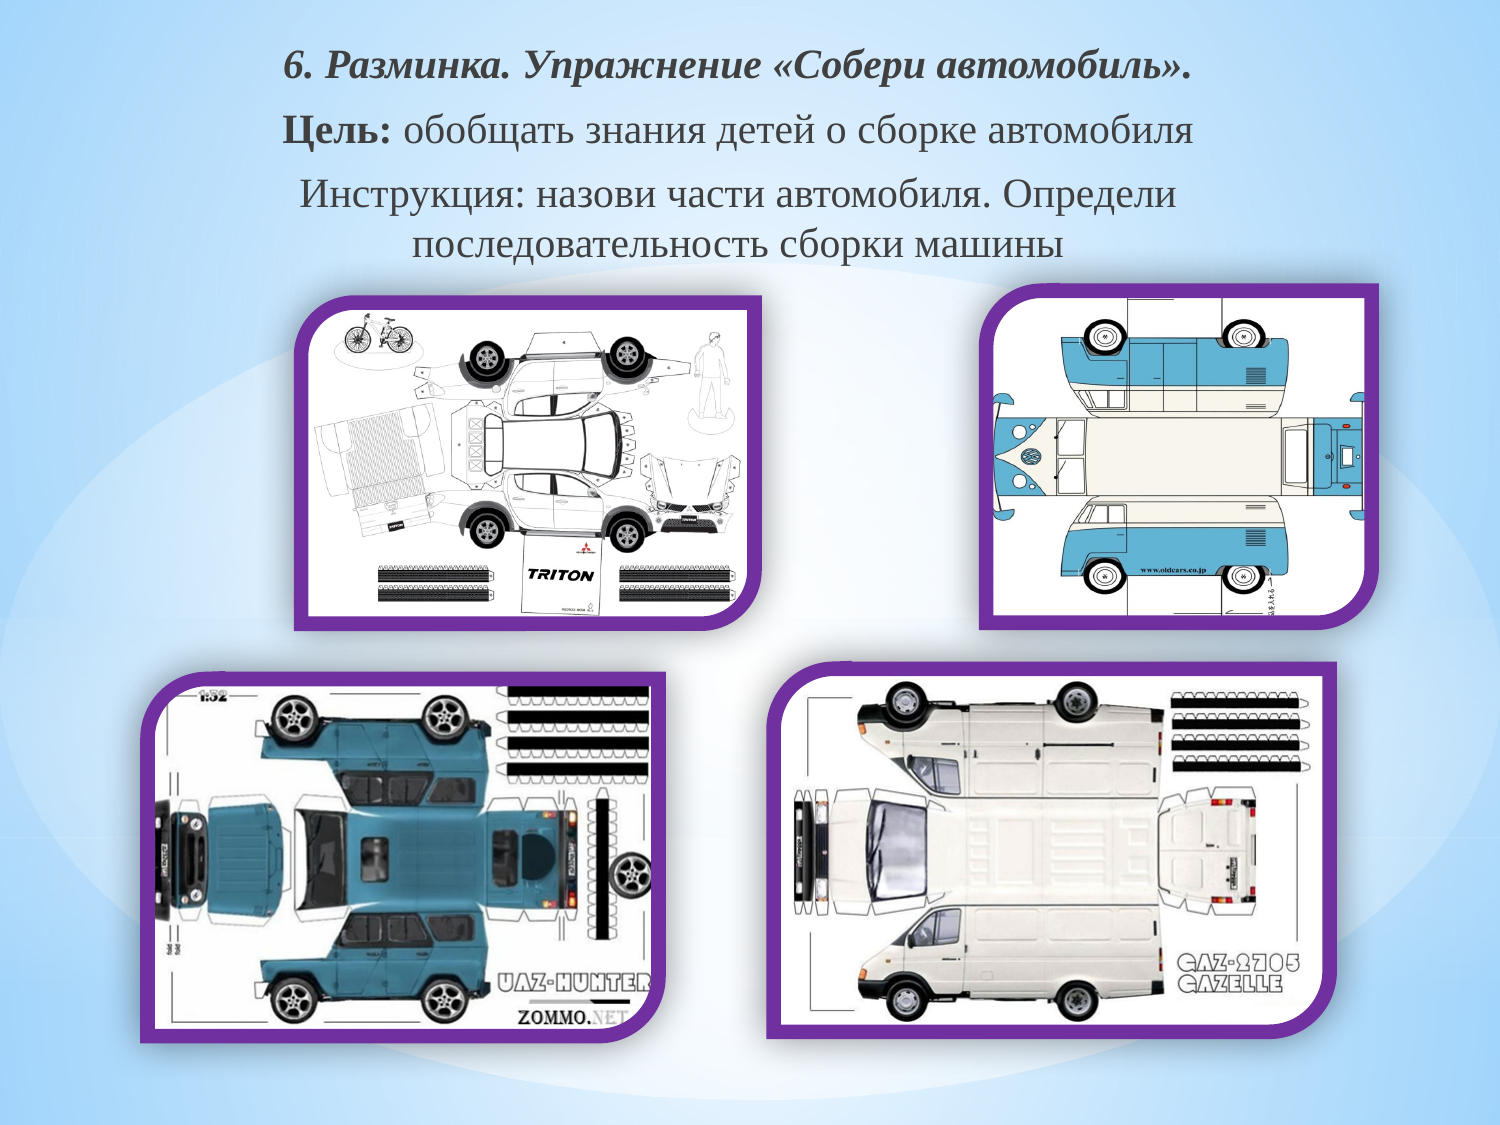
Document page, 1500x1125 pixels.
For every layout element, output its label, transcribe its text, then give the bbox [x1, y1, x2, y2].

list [985, 290, 1372, 623]
picture [773, 668, 1330, 1033]
list 6. Разминка. Упражнение «Собери автомобиль». Цель: обобщать знания детей о сборке автомобиля Инструкция: назови части автомобиля. Определи последовательность сборки машины [171, 0, 1306, 350]
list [300, 302, 755, 624]
picture [147, 678, 659, 1037]
